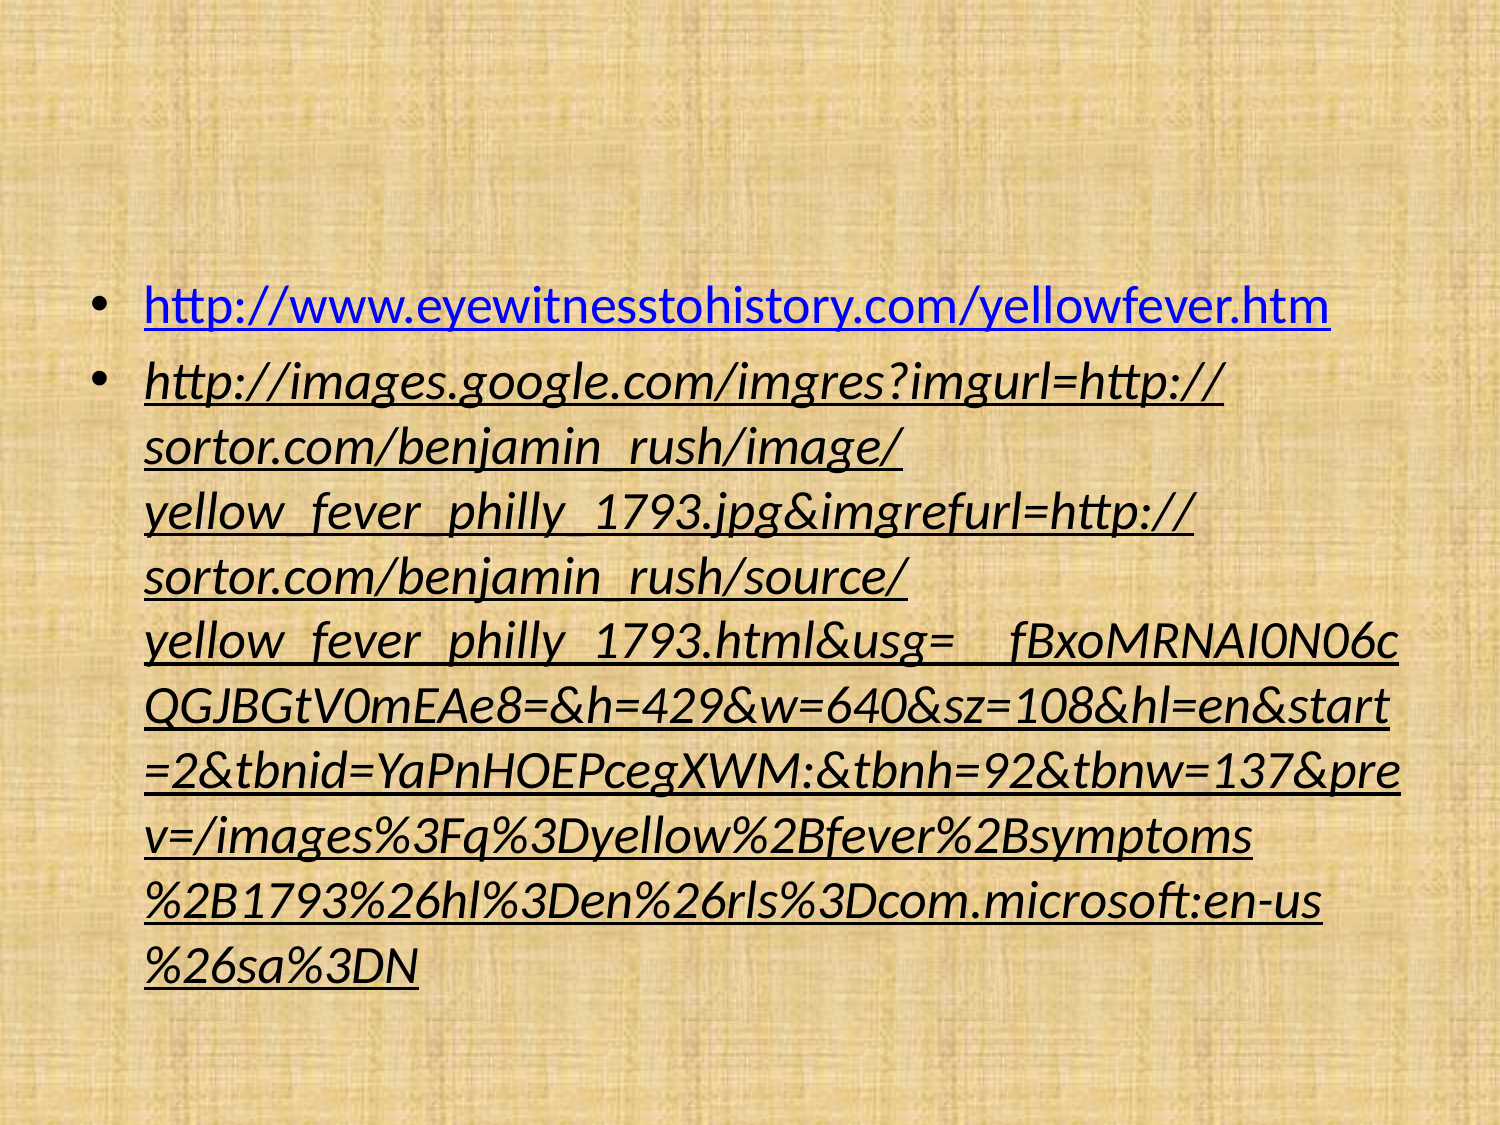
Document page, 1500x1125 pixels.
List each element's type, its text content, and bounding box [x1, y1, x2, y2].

list http://www.eyewitnesstohistory.com/yellowfever.htm http://images.google.com/imgres?imgurl=http://sortor.com/benjamin_rush/image/yellow_fever_philly_1793.jpg&imgrefurl=http://sortor.com/benjamin_rush/source/yellow_fever_philly_1793.html&usg=__fBxoMRNAI0N06cQGJBGtV0mEAe8=&h=429&w=640&sz=108&hl=en&start=2&tbnid=YaPnHOEPcegXWM:&tbnh=92&tbnw=137&prev=/images%3Fq%3Dyellow%2Bfever%2Bsymptoms%2B1793%26hl%3Den%26rls%3Dcom.microsoft:en-us%26sa%3DN [75, 262, 1425, 1005]
picture [0, 0, 1500, 1125]
